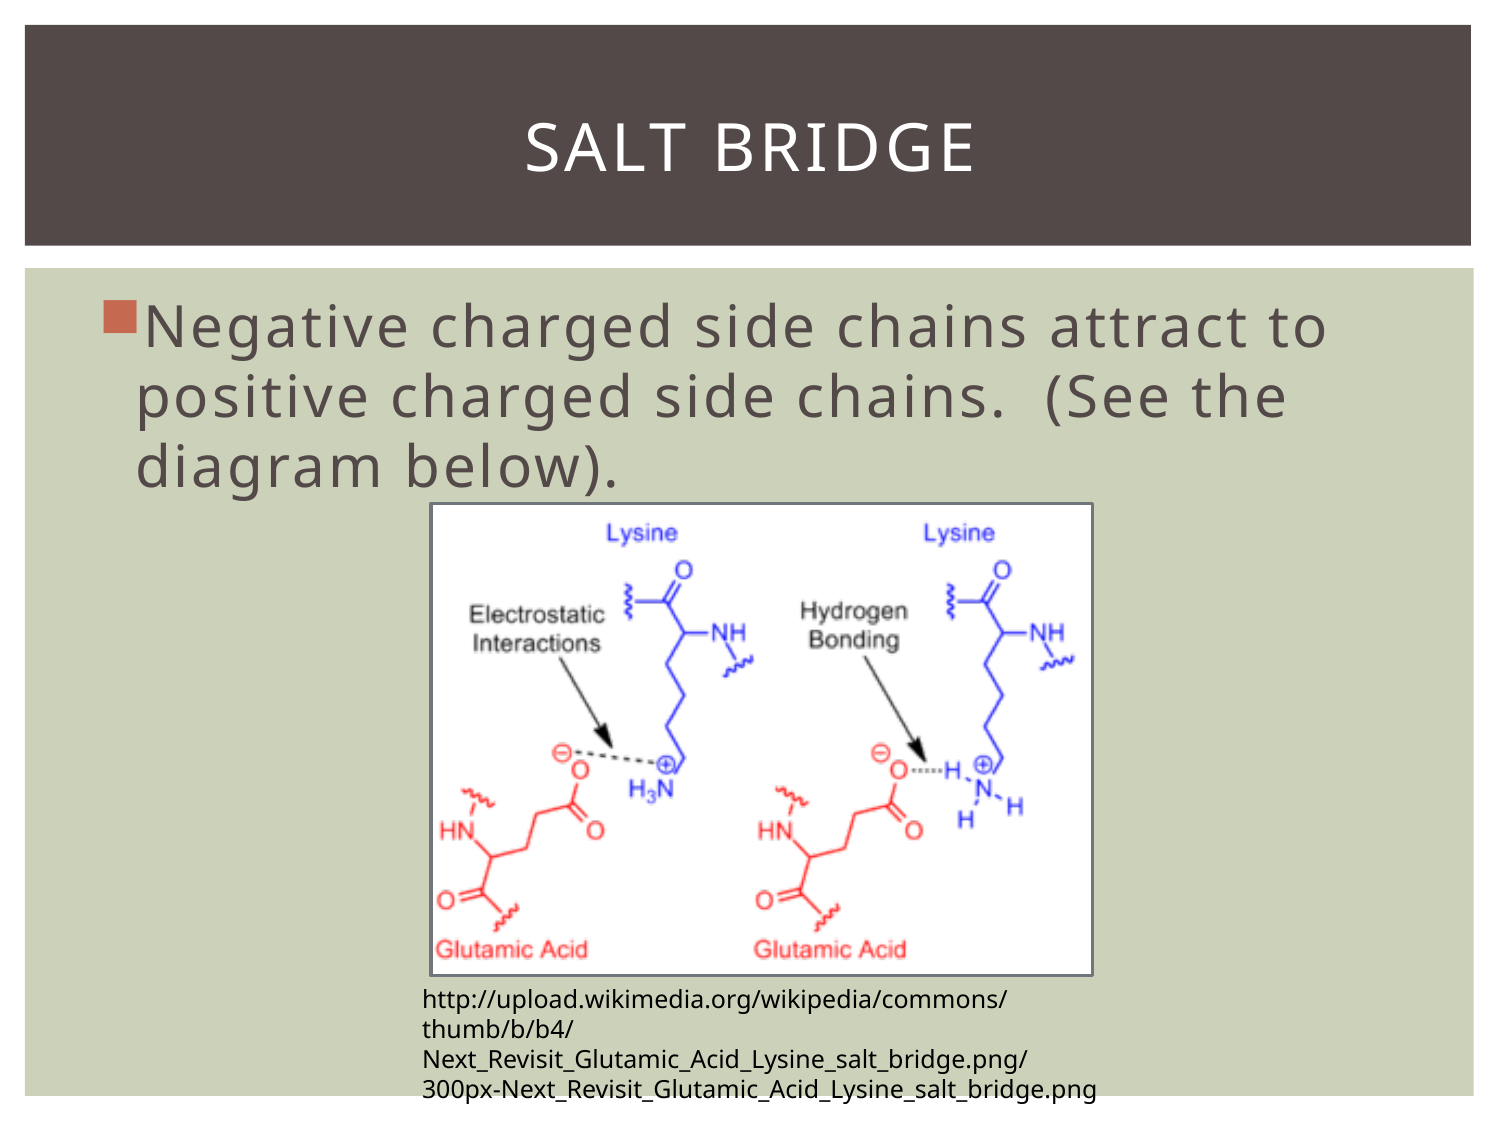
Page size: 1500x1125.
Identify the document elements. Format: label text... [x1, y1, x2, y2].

text_box http://upload.wikimedia.org/wikipedia/commons/thumb/b/b4/Next_Revisit_Glutamic_Acid_Lysine_salt_bridge.png/300px-Next_Revisit_Glutamic_Acid_Lysine_salt_bridge.png [407, 975, 1117, 1111]
text_box [1085, 575, 1094, 975]
list Negative charged side chains attract to positive charged side chains. (See the diagram below). [75, 281, 1424, 575]
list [430, 514, 1082, 971]
title Salt Bridge [62, 58, 1438, 232]
